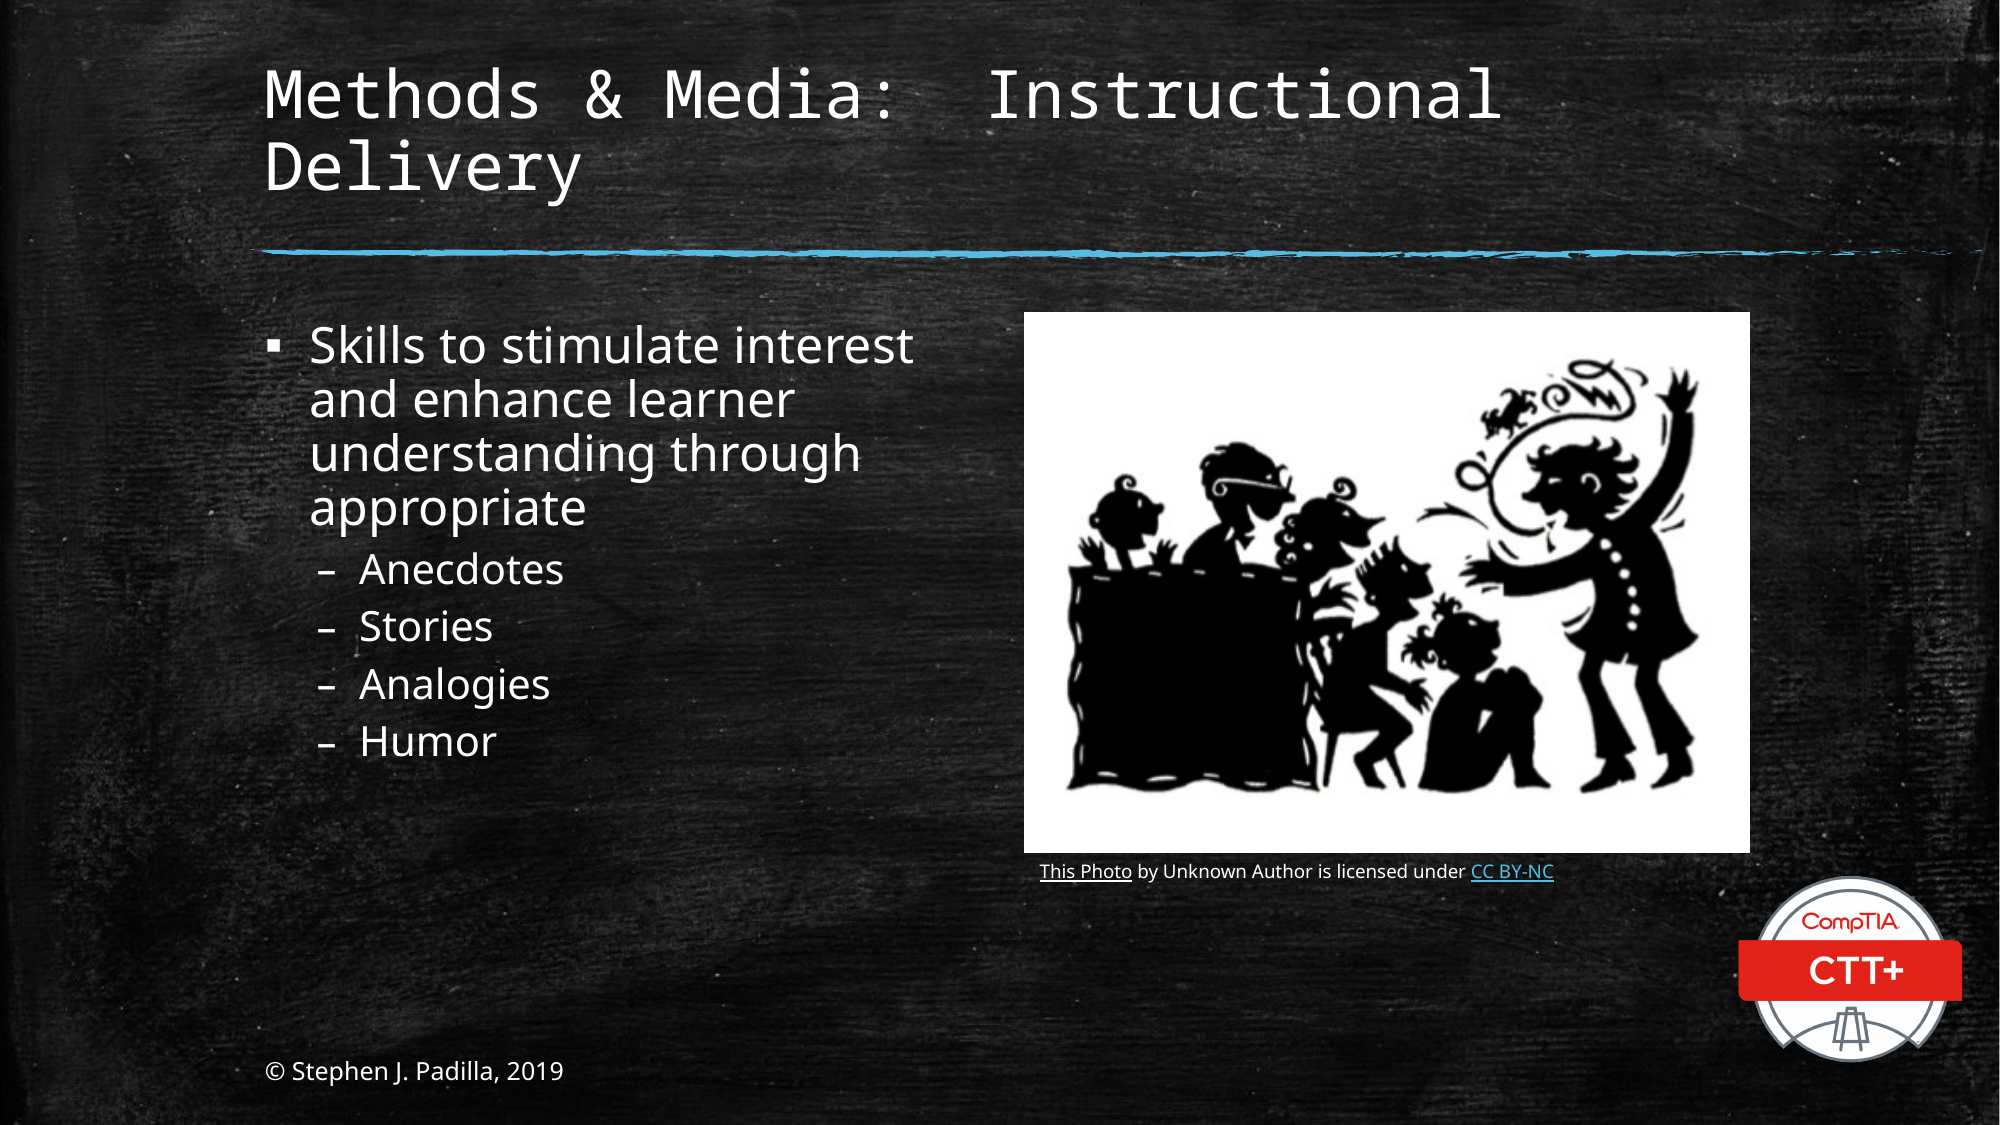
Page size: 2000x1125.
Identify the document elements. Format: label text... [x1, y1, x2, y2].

list Skills to stimulate interest and enhance learner understanding through appropriate Anecdotes Stories Analogies Humor [249, 312, 975, 1013]
text_box This Photo by Unknown Author is licensed under CC BY-NC [1024, 853, 1699, 893]
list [1024, 312, 1750, 853]
picture [1699, 824, 2000, 1125]
title Methods & Media: Instructional Delivery [249, 45, 1750, 213]
footer © Stephen J. Padilla, 2019 [249, 1050, 1288, 1096]
